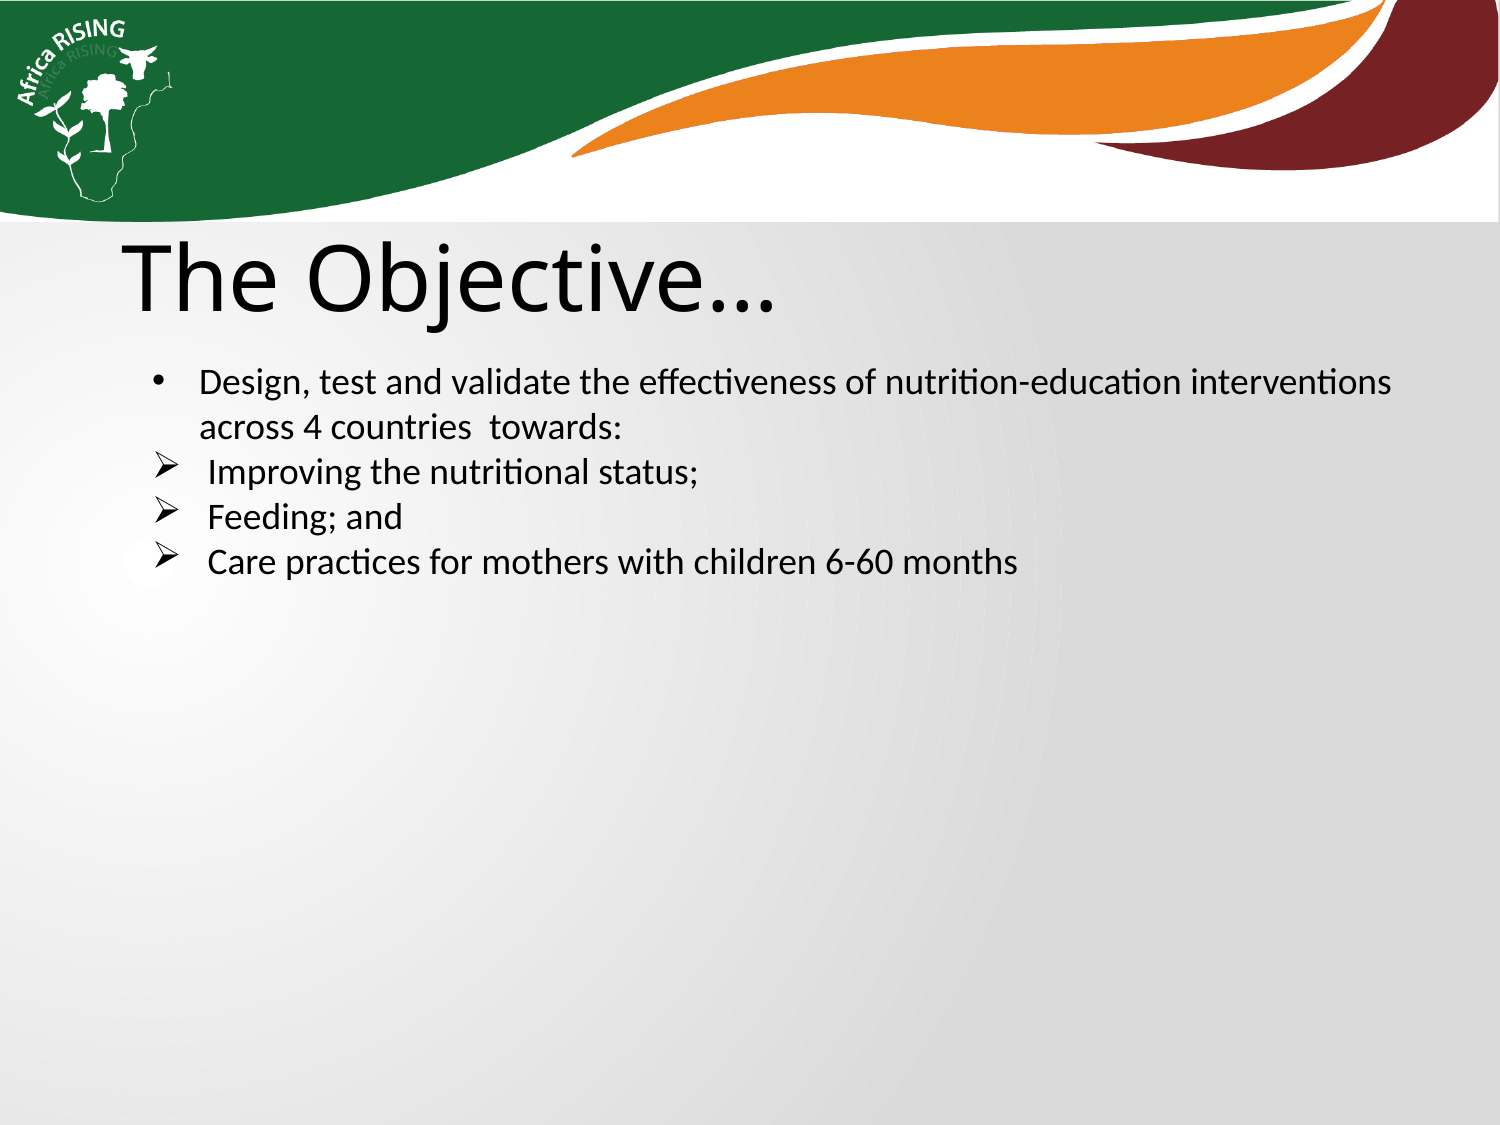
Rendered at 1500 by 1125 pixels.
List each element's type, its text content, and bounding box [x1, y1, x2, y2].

list The Objective… [87, 212, 1363, 350]
text_box Design, test and validate the effectiveness of nutrition-education interventions across 4 countries towards: Improving the nutritional status; Feeding; and Care practices for mothers with children 6-60 months [137, 349, 1413, 635]
picture [0, 0, 1499, 222]
